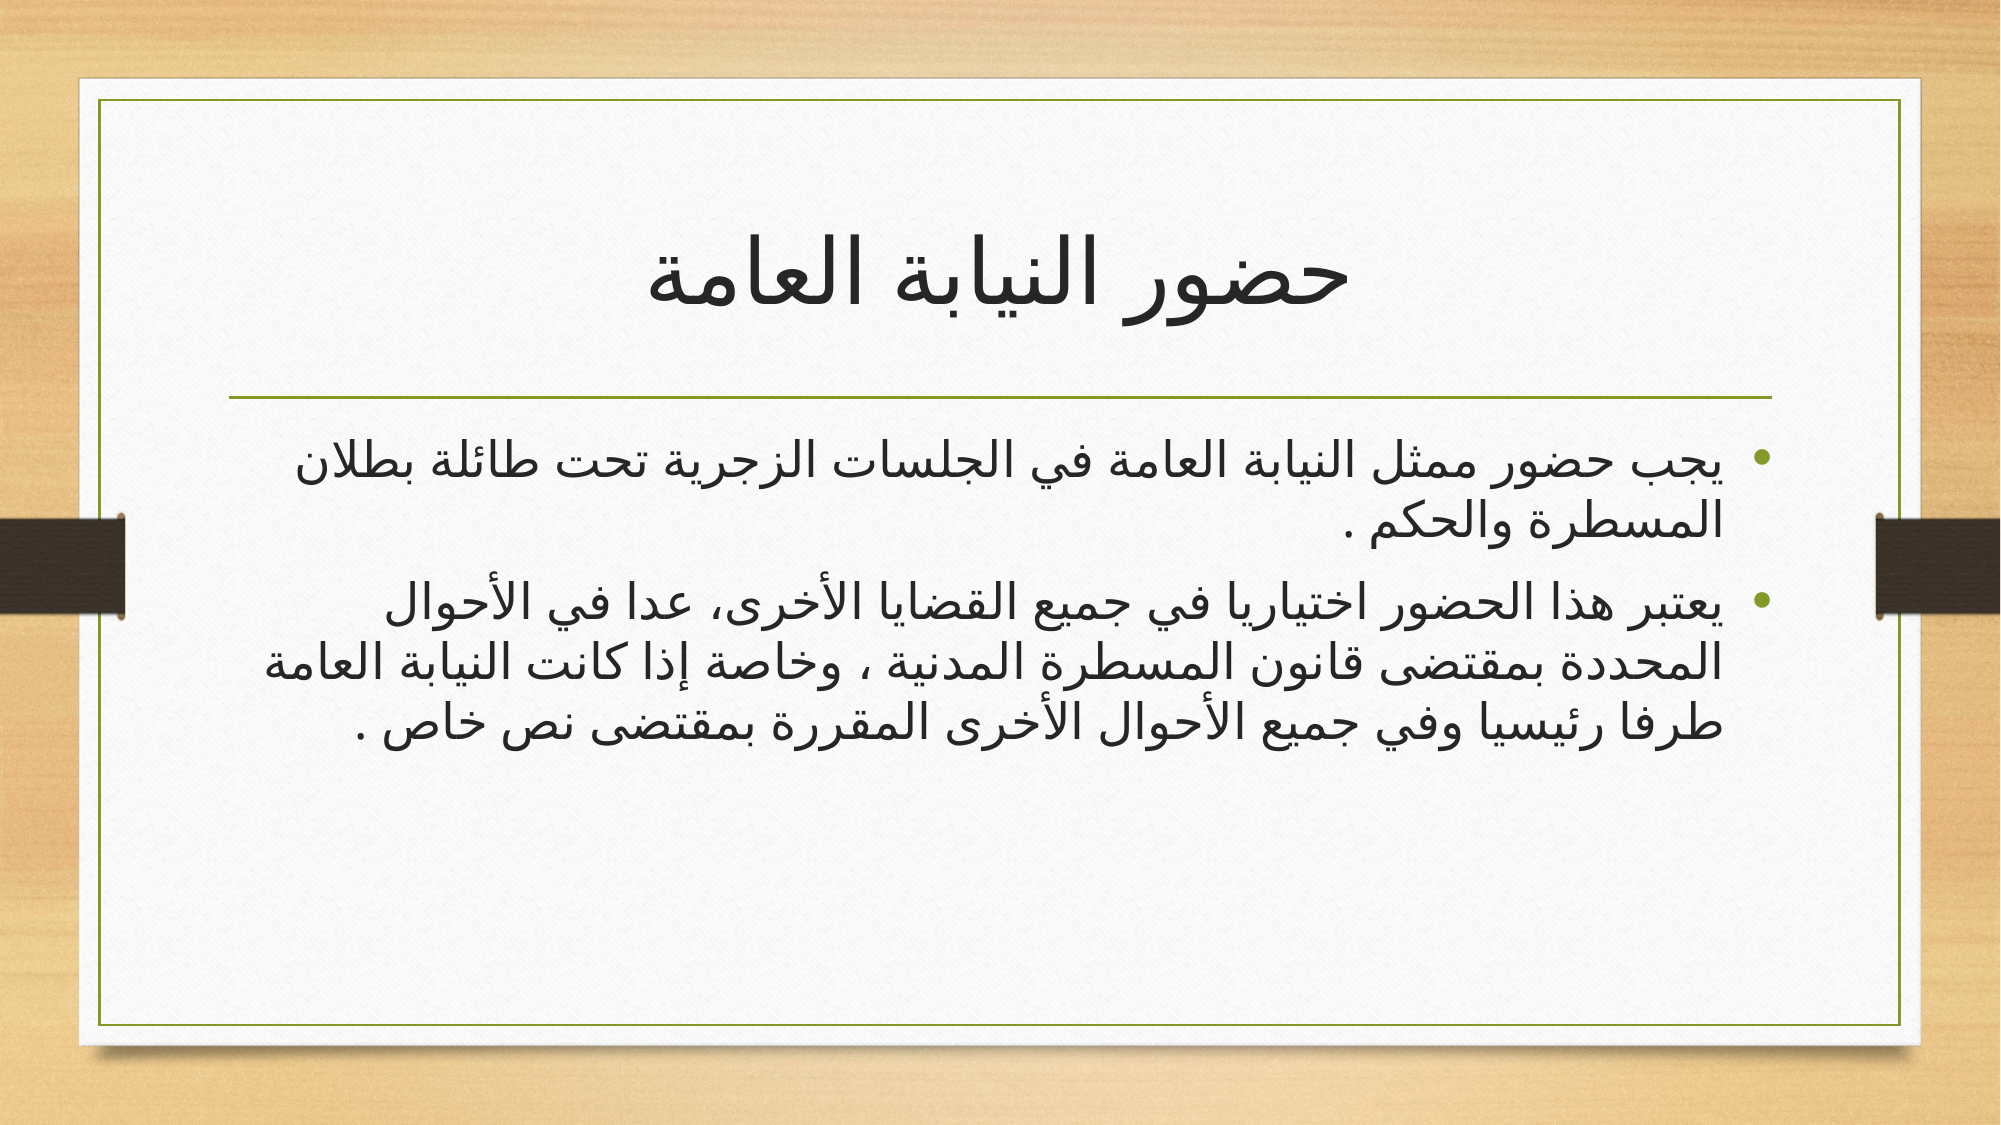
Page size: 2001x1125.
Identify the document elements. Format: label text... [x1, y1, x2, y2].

list يجب حضور ممثل النيابة العامة في الجلسات الزجرية تحت طائلة بطلان المسطرة والحكم . يعتبر هذا الحضور اختياريا في جميع القضايا الأخرى، عدا في الأحوال المحددة بمقتضى قانون المسطرة المدنية ، وخاصة إذا كانت النيابة العامة طرفا رئيسيا وفي جميع الأحوال الأخرى المقررة بمقتضى نص خاص . [212, 419, 1788, 964]
title حضور النيابة العامة [212, 161, 1788, 375]
picture [0, 0, 2001, 1125]
